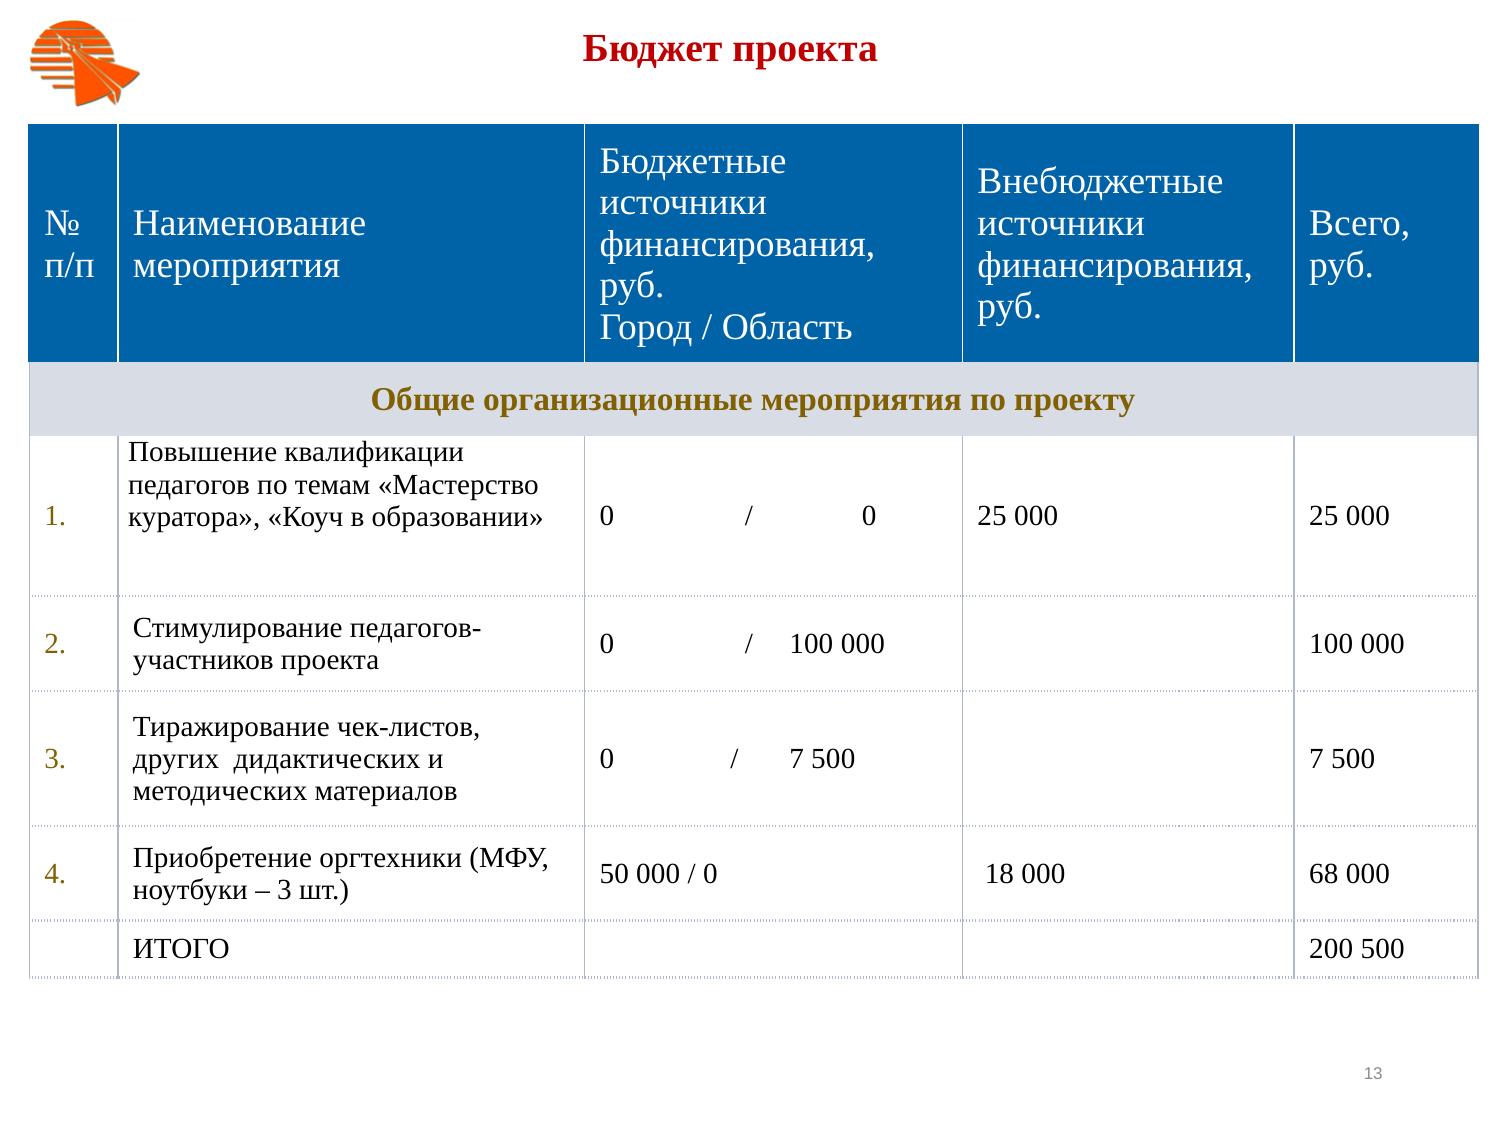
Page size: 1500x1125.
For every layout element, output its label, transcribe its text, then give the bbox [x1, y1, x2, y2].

table_header Внебюджетные источники финансирования, руб. [963, 127, 1293, 362]
table_cell ИТОГО [119, 921, 584, 977]
table_cell Тиражирование чек-листов, других дидактических и методических материалов [119, 691, 584, 826]
table_header Наименование мероприятия [119, 127, 584, 362]
table_cell Повышение квалификации педагогов по темам «Мастерство куратора», «Коуч в образовании» [119, 436, 584, 596]
table_cell [963, 691, 1293, 826]
table_cell 0 / 7 500 [585, 691, 962, 826]
table_header Бюджетные источники финансирования, руб. Город / Область [585, 127, 962, 362]
title Бюджет проекта [88, 19, 1383, 124]
table_cell 50 000 / 0 [585, 826, 962, 921]
slide_number 13 [1060, 1042, 1398, 1103]
table_header Всего, руб. [1295, 127, 1477, 362]
table_cell 25 000 [1295, 436, 1477, 596]
table_cell [30, 921, 117, 977]
table_cell Приобретение оргтехники (МФУ, ноутбуки – 3 шт.) [119, 826, 584, 921]
table_cell 2. [30, 596, 117, 691]
table_cell Общие организационные мероприятия по проекту [30, 362, 1477, 436]
table_cell [585, 921, 962, 977]
table_cell Стимулирование педагогов-участников проекта [119, 596, 584, 691]
table_cell 1. [30, 436, 117, 596]
table_cell 18 000 [963, 826, 1293, 921]
table_cell 100 000 [1295, 596, 1477, 691]
table_cell 0 / 0 [585, 436, 962, 596]
table_cell 4. [30, 826, 117, 921]
table_cell 0 / 100 000 [585, 596, 962, 691]
picture [29, 19, 140, 109]
table_cell 200 500 [1295, 921, 1477, 977]
table_header № п/п [31, 127, 117, 362]
table_cell 7 500 [1295, 691, 1477, 826]
table_cell [963, 596, 1293, 691]
table_cell 25 000 [963, 436, 1293, 596]
table_cell 3. [30, 691, 117, 826]
table_cell 68 000 [1295, 826, 1477, 921]
table_cell [963, 921, 1293, 977]
